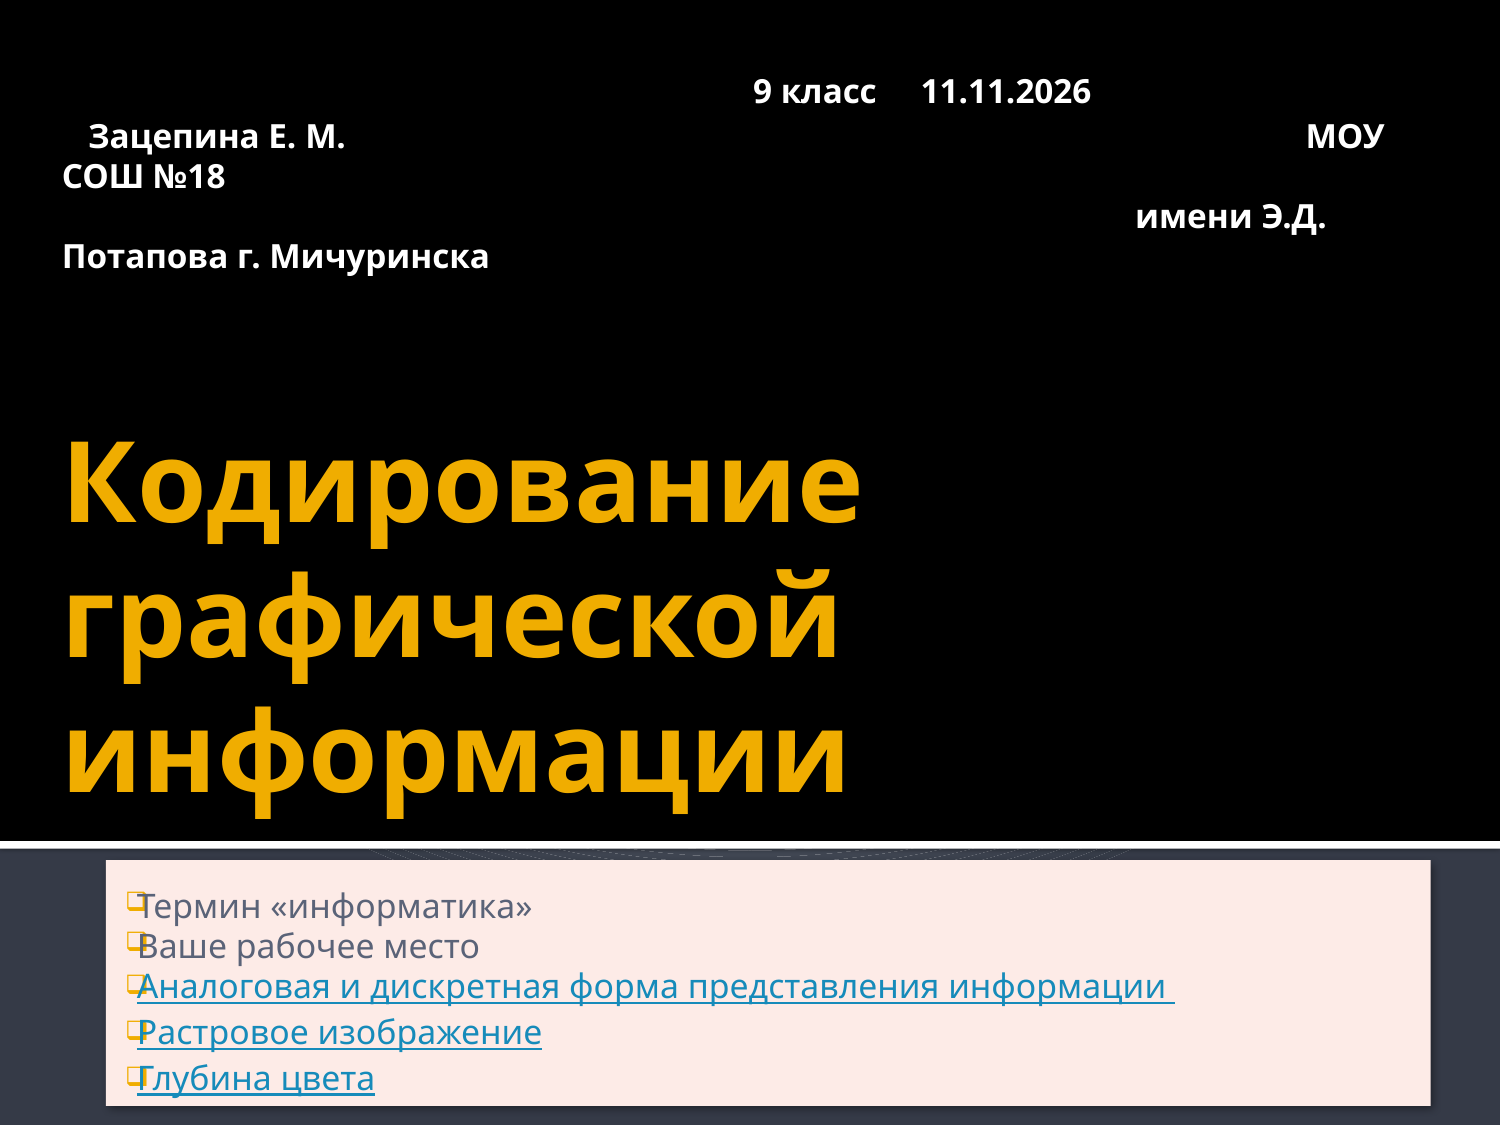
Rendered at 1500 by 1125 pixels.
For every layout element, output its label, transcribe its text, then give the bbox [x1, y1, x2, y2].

title 9 класс 04.11.2011 Зацепина Е. М. МОУ СОШ №18 имени Э.Д. Потапова г. Мичуринска Кодирование графической информации [46, 70, 1472, 825]
subtitle Термин «информатика» Ваше рабочее место Аналоговая и дискретная форма представления информации Растровое изображение Глубина цвета [105, 860, 1431, 1106]
